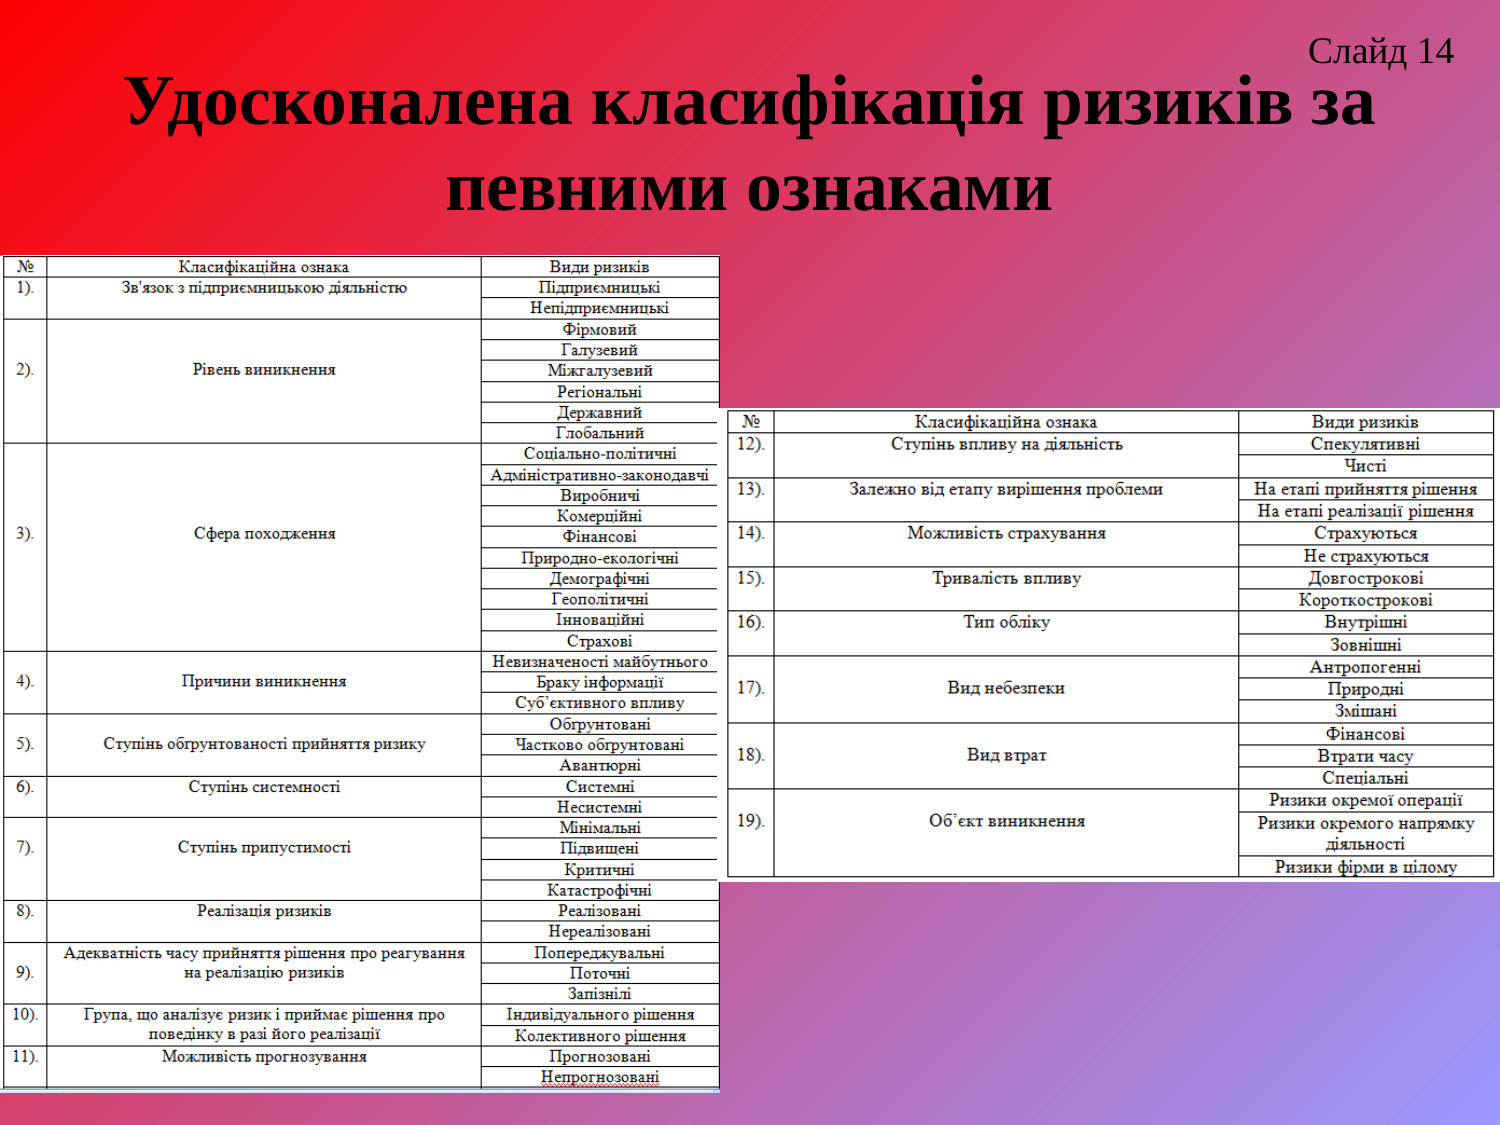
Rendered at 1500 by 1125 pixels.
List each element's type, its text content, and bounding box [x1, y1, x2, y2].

picture [0, 255, 1500, 1094]
text_box Слайд 14 [1293, 19, 1483, 79]
title Удосконалена класифікація ризиків за певними ознаками [75, 45, 1425, 233]
